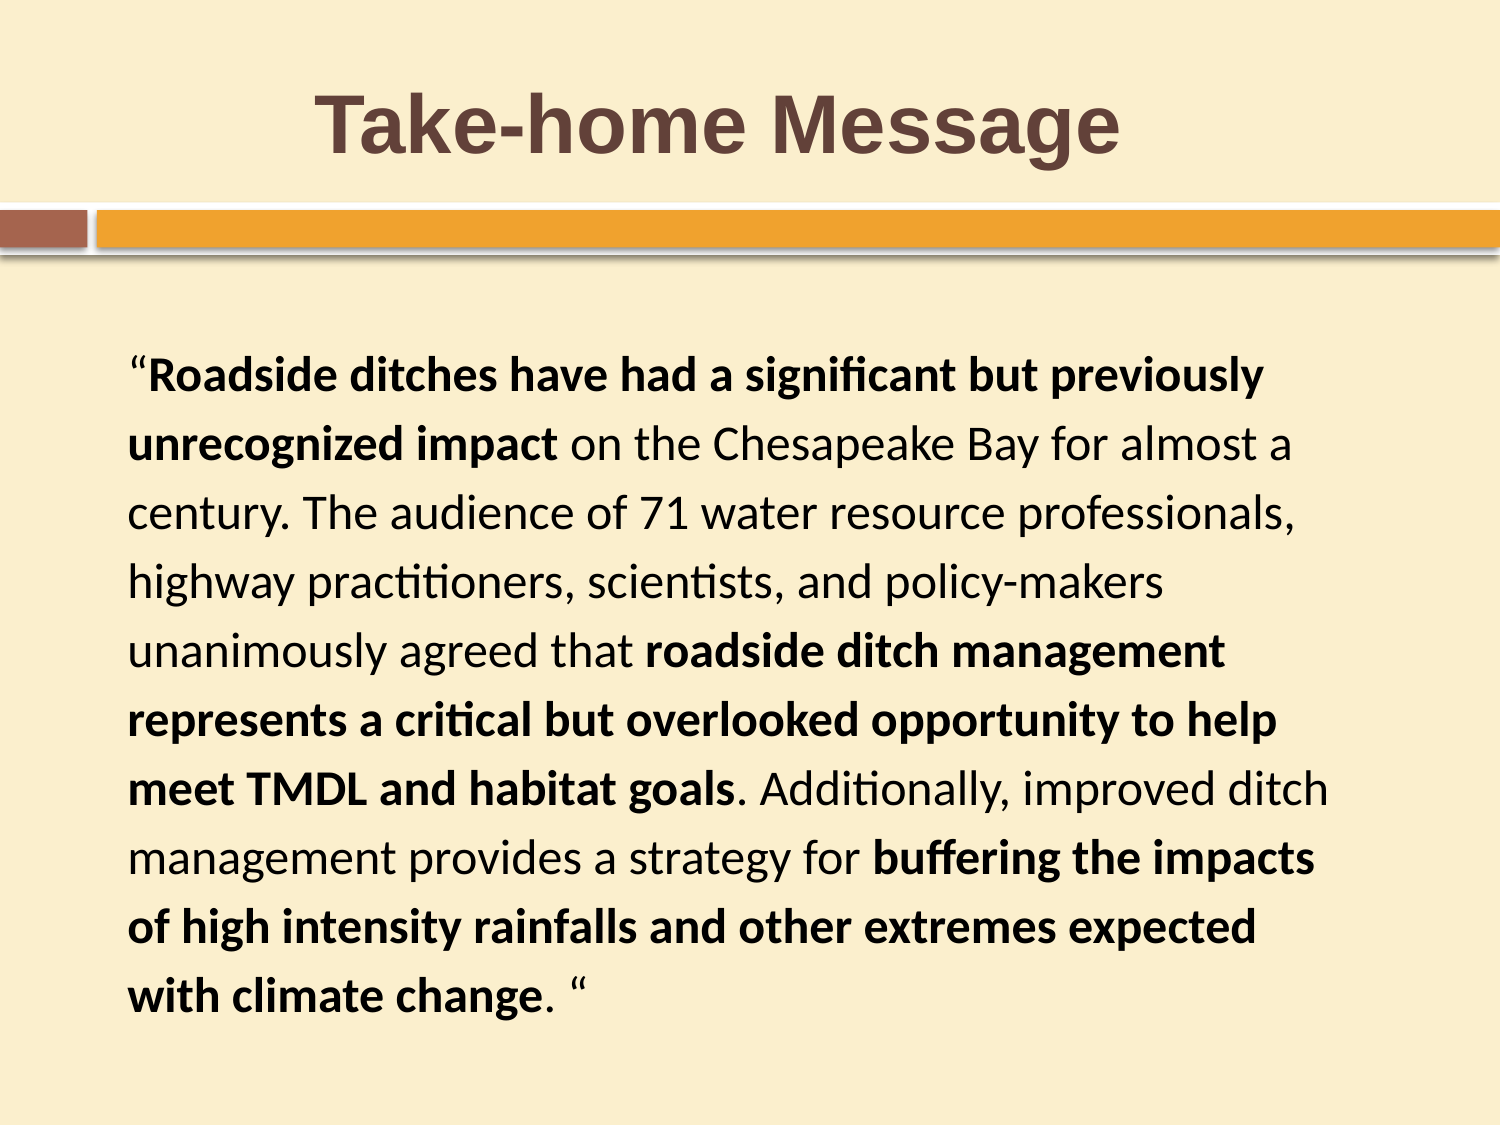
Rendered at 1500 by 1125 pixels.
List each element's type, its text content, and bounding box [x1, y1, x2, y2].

text_box Take-home Message [300, 62, 1138, 178]
text_box “Roadside ditches have had a significant but previously unrecognized impact on the Chesapeake Bay for almost a century. The audience of 71 water resource professionals, highway practitioners, scientists, and policy-makers unanimously agreed that roadside ditch management represents a critical but overlooked opportunity to help meet TMDL and habitat goals. Additionally, improved ditch management provides a strategy for buffering the impacts of high intensity rainfalls and other extremes expected with climate change. “ [112, 324, 1350, 1030]
